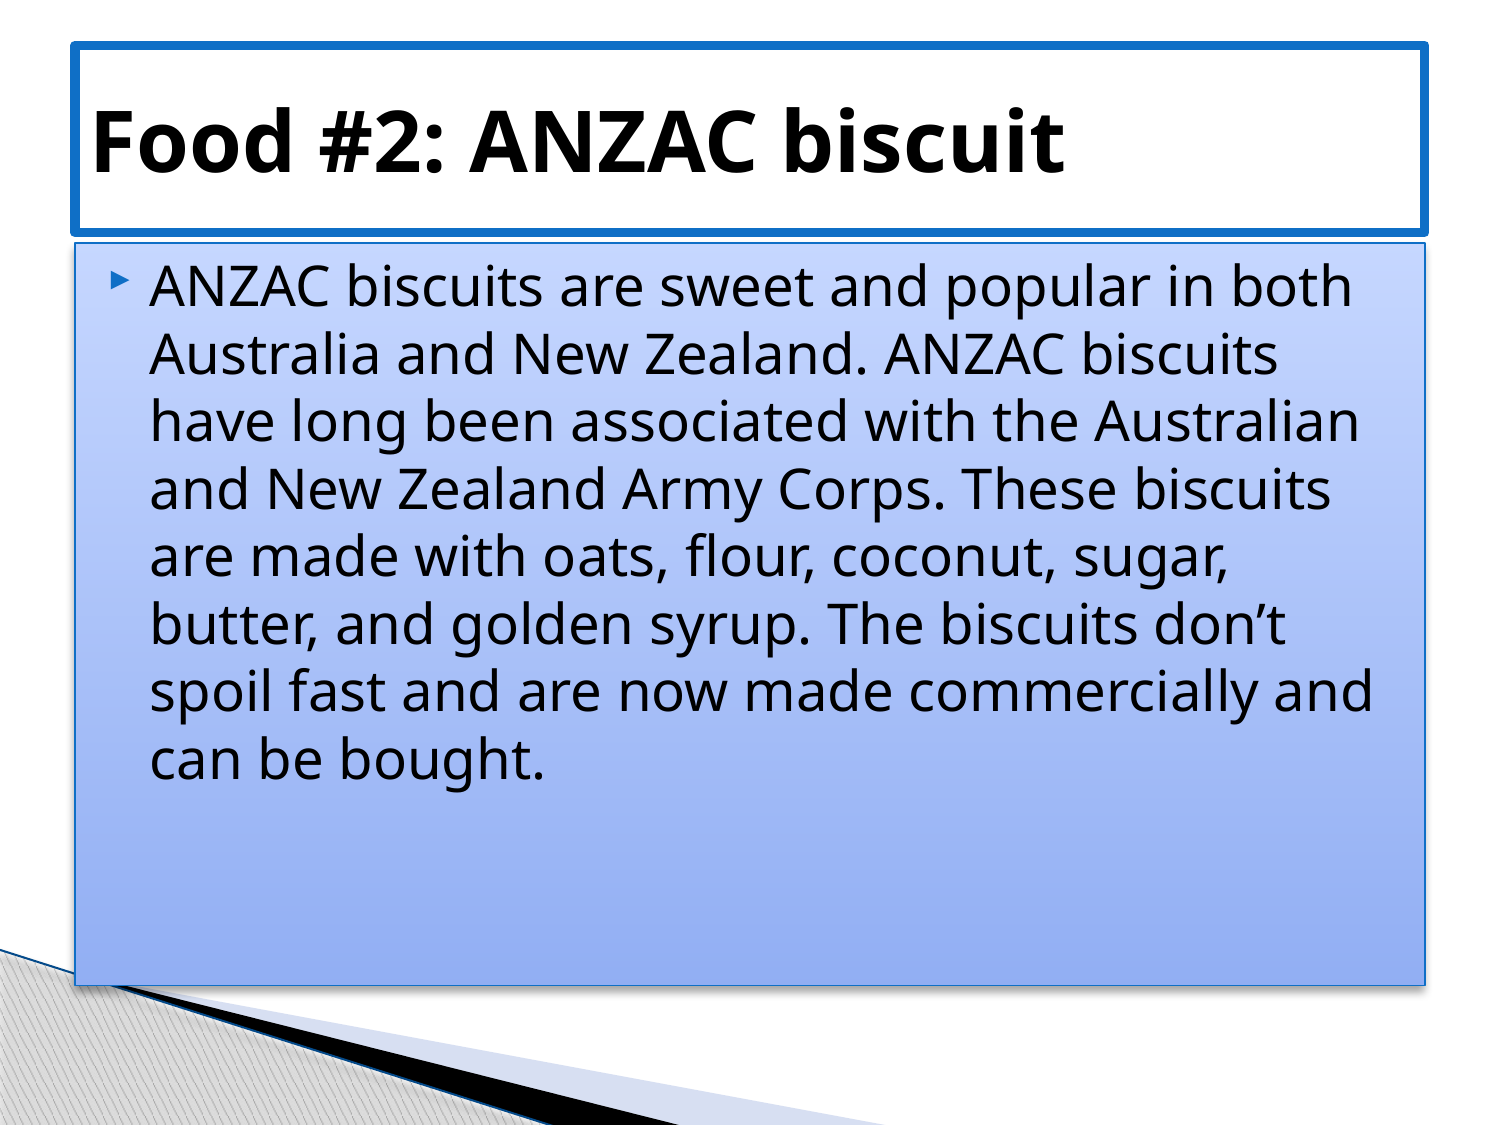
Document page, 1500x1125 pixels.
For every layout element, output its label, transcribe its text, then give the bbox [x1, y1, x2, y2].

title Food #2: ANZAC biscuit [70, 41, 1429, 237]
list ANZAC biscuits are sweet and popular in both Australia and New Zealand. ANZAC biscuits have long been associated with the Australian and New Zealand Army Corps. These biscuits are made with oats, flour, coconut, sugar, butter, and golden syrup. The biscuits don’t spoil fast and are now made commercially and can be bought. [74, 242, 1426, 986]
